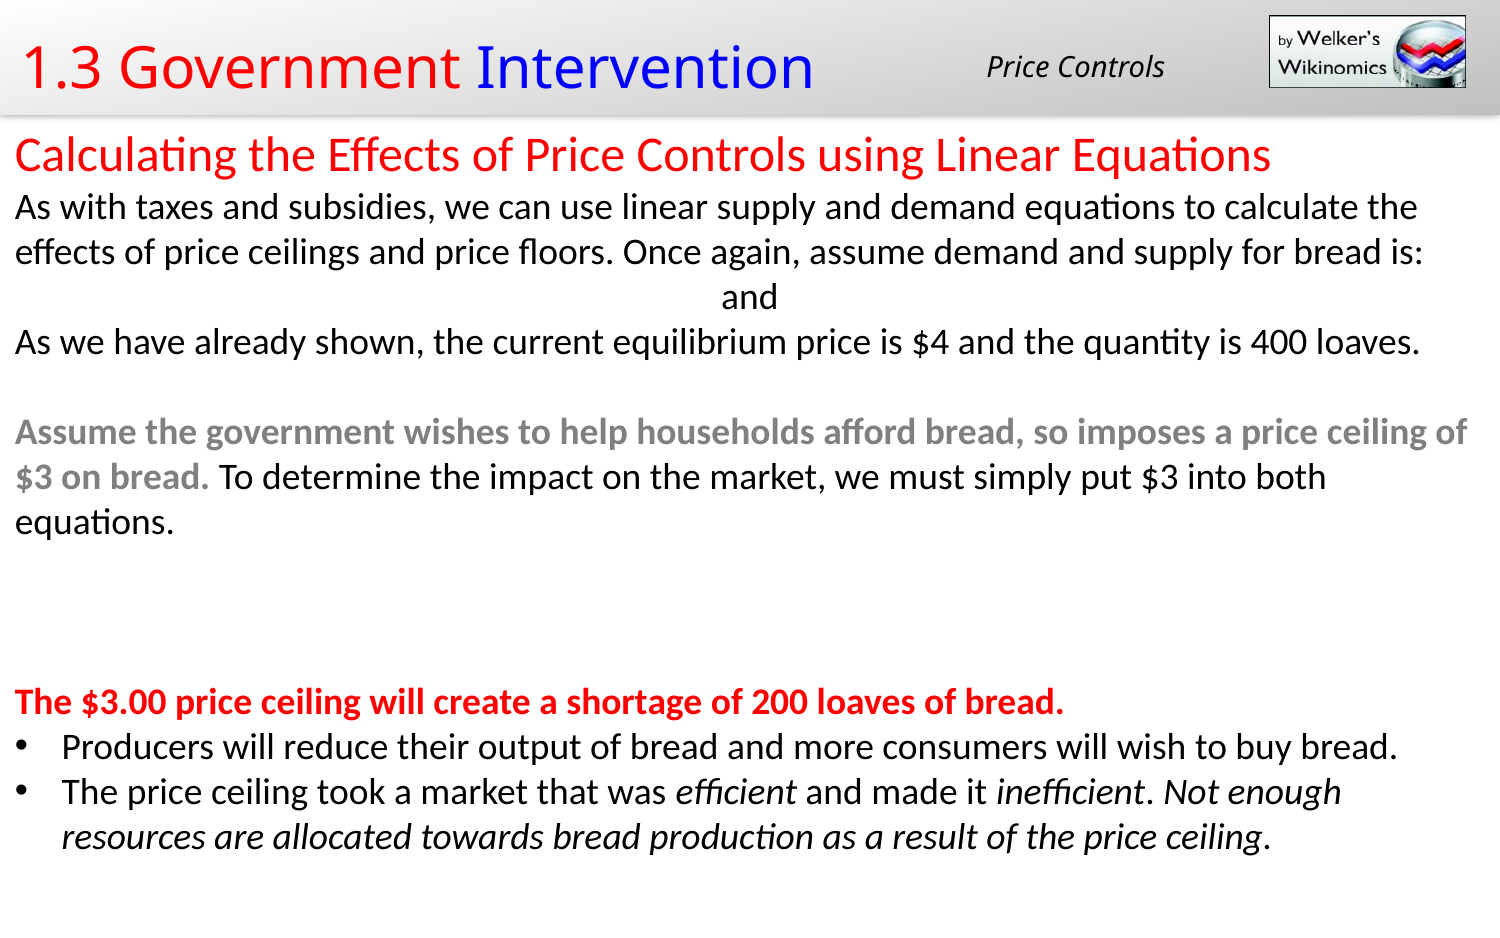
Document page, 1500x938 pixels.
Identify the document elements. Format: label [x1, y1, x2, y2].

text_box [0, 0, 1500, 115]
